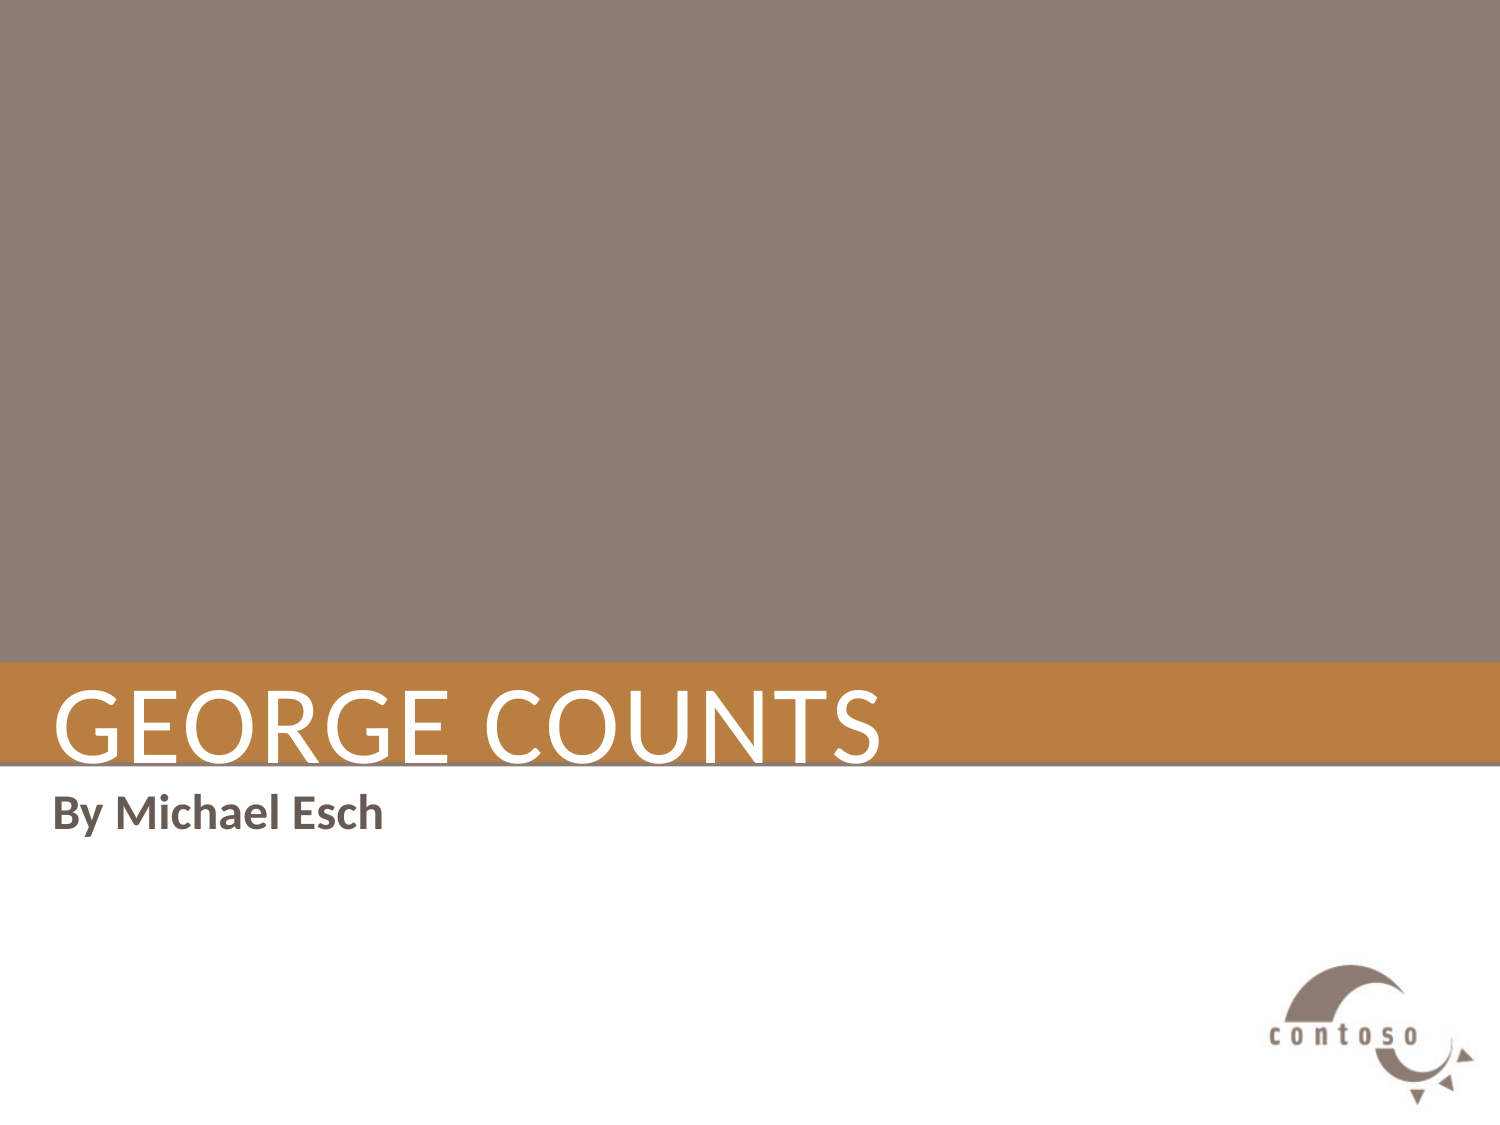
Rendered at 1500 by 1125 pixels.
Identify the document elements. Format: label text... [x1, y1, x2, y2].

subtitle By Michael Esch [37, 772, 1175, 810]
title George counts [37, 675, 1225, 763]
